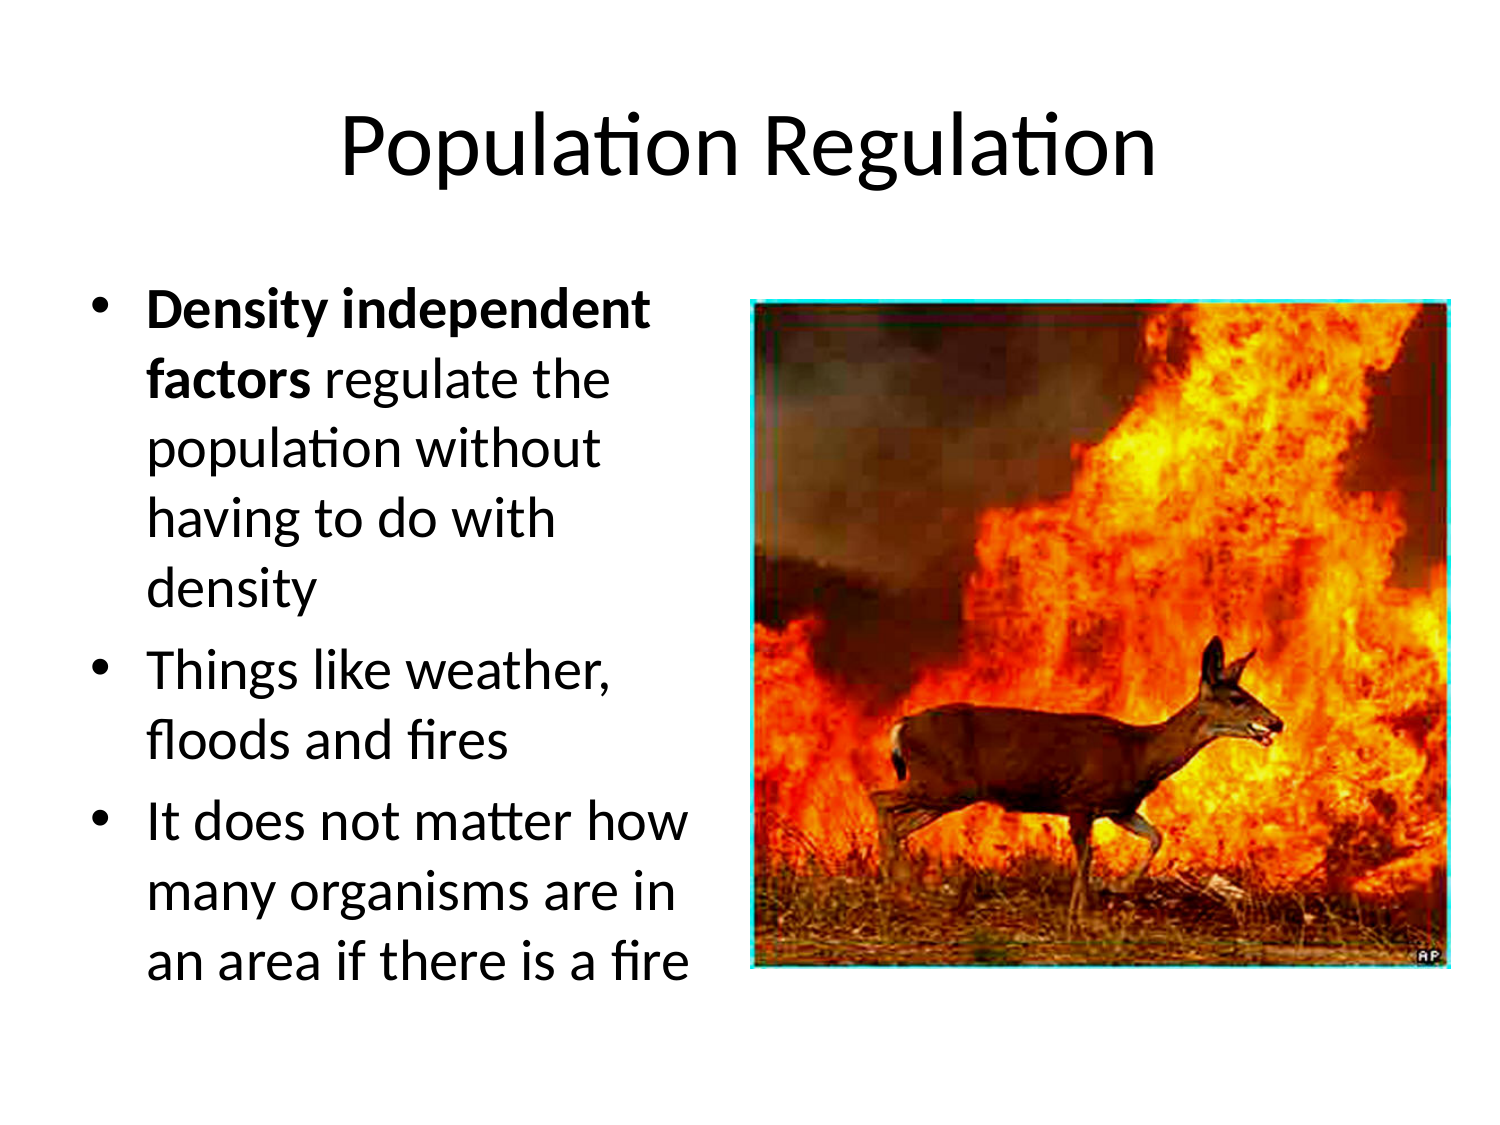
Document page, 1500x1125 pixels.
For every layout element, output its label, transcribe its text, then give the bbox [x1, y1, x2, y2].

list Density independent factors regulate the population without having to do with density Things like weather, floods and fires It does not matter how many organisms are in an area if there is a fire [75, 262, 738, 1005]
picture [749, 299, 1451, 969]
title Population Regulation [75, 45, 1425, 233]
